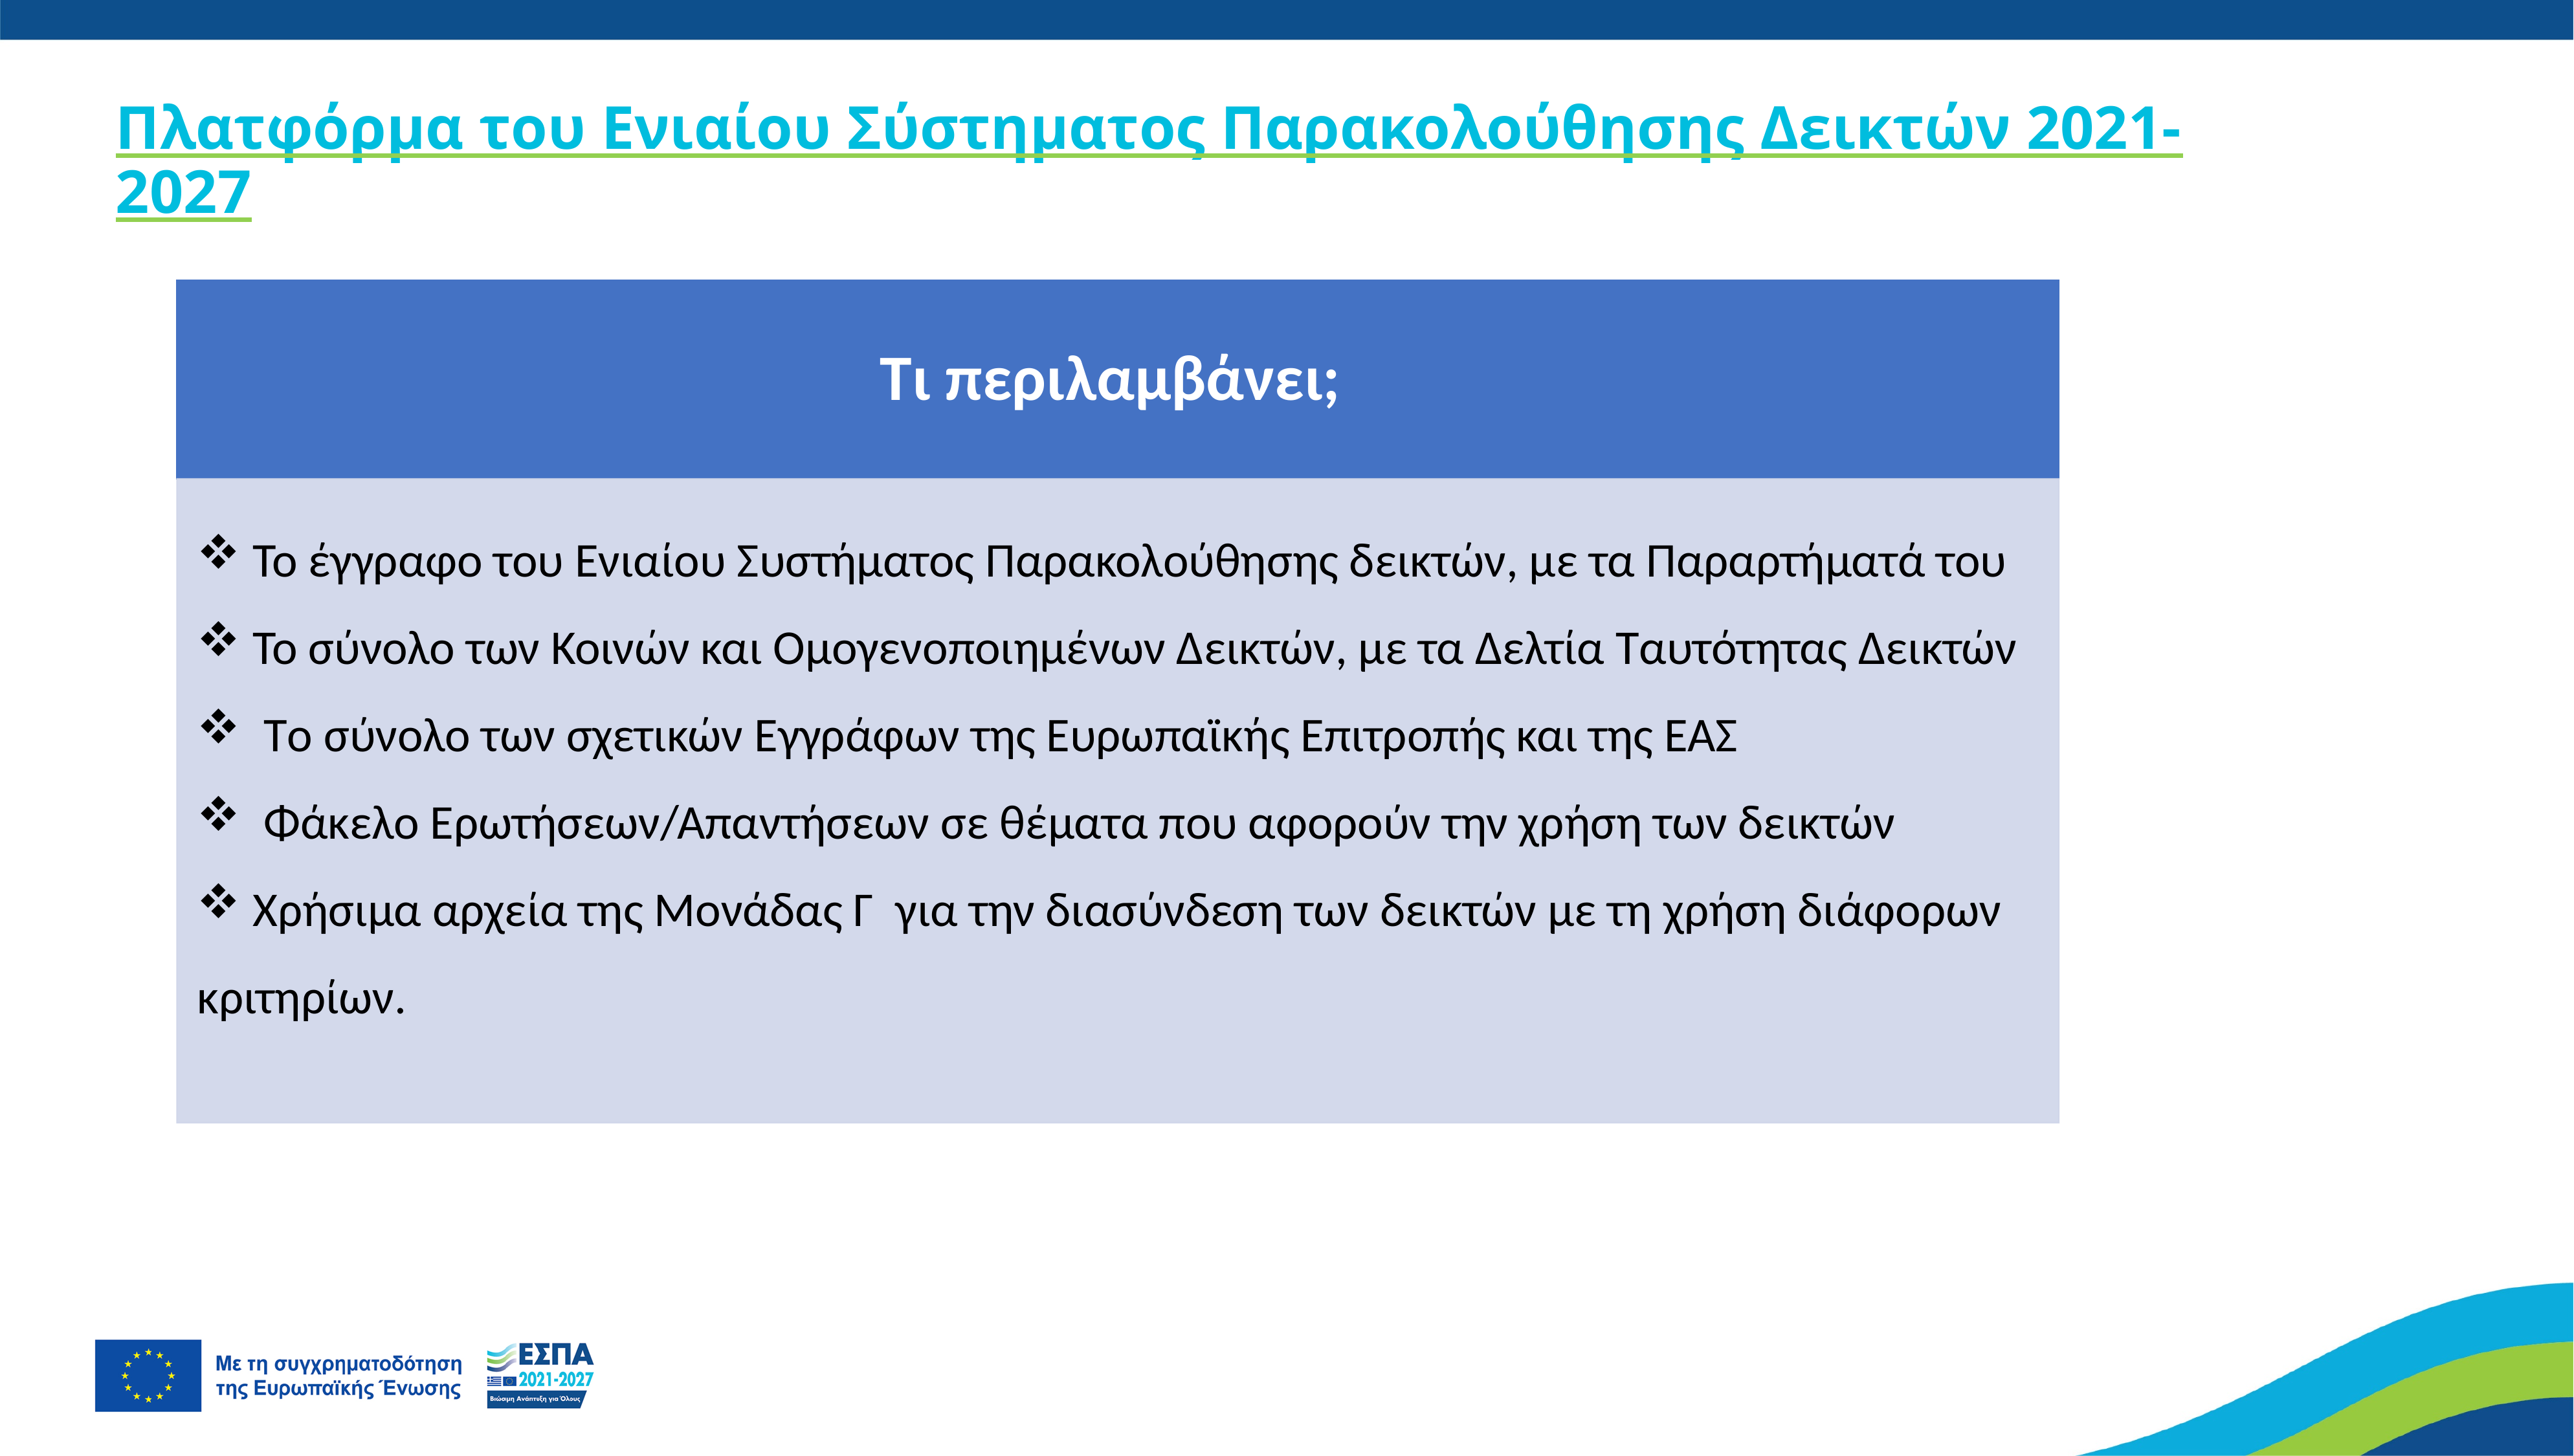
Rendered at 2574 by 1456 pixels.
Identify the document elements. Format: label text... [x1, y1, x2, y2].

picture [0, 0, 2573, 1456]
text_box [177, 241, 2059, 1162]
title Πλατφόρμα του Ενιαίου Σύστηματος Παρακολούθησης Δεικτών 2021-2027 [106, 105, 2239, 219]
picture [2087, 1341, 2573, 1456]
